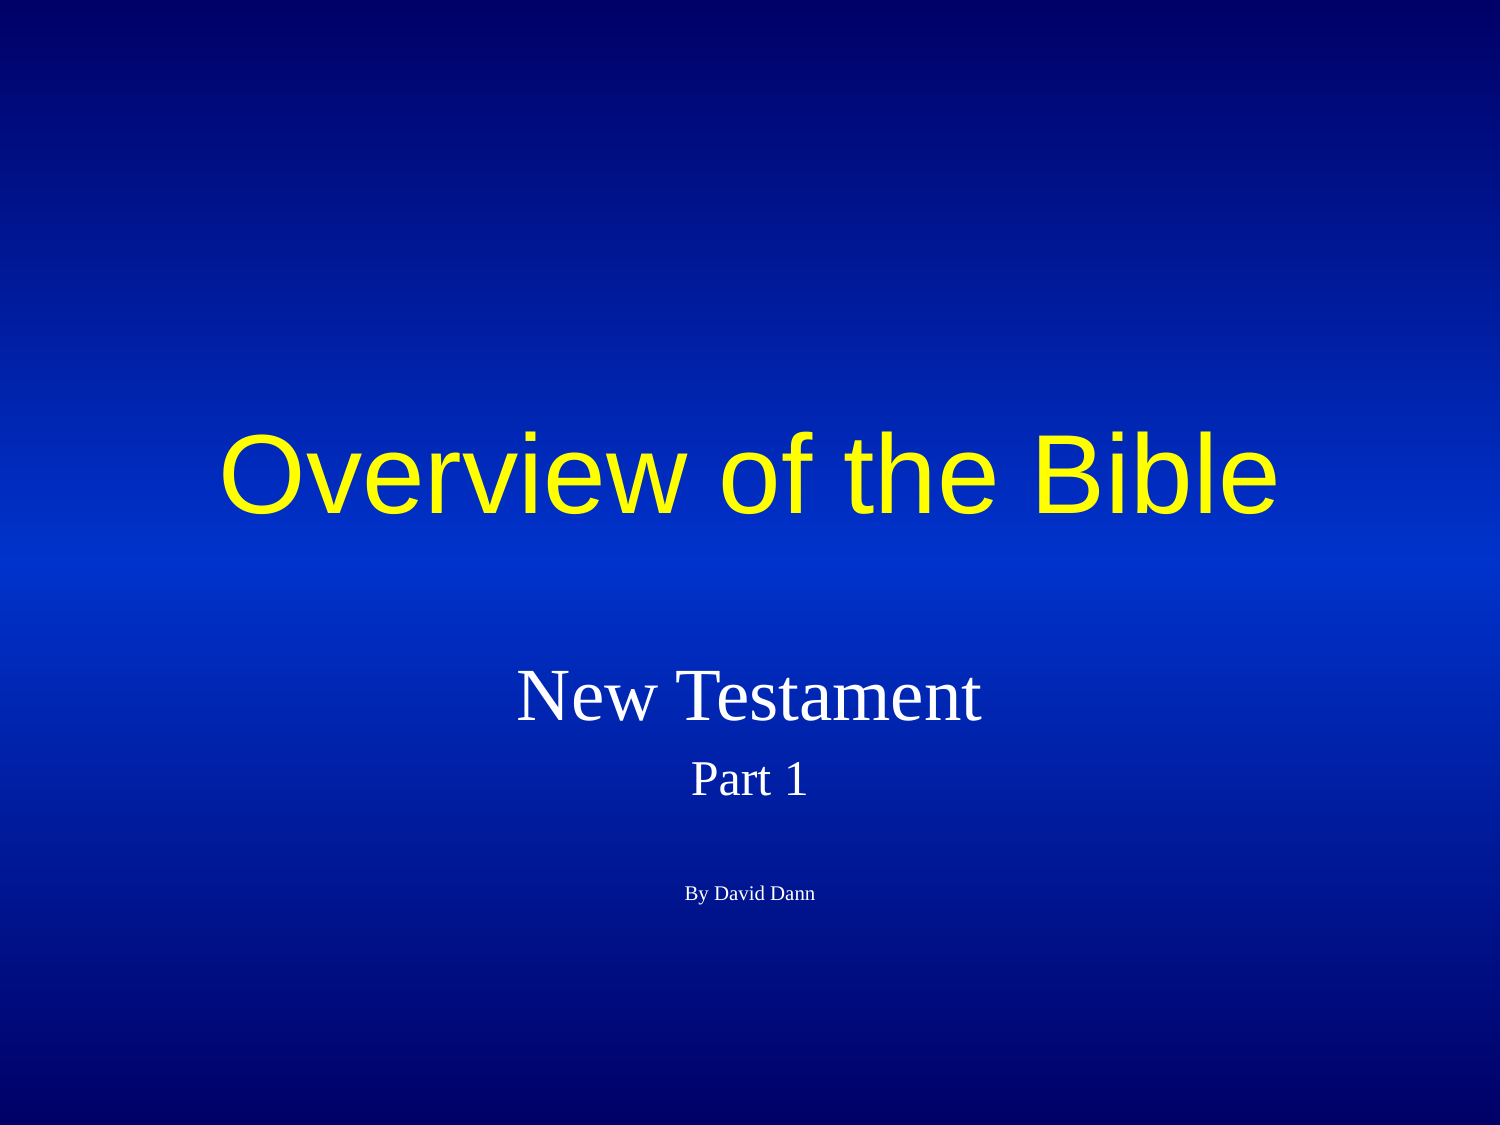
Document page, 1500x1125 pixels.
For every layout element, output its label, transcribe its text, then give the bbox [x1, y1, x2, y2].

title Overview of the Bible [112, 375, 1388, 563]
subtitle New Testament Part 1 By David Dann [225, 637, 1275, 1075]
